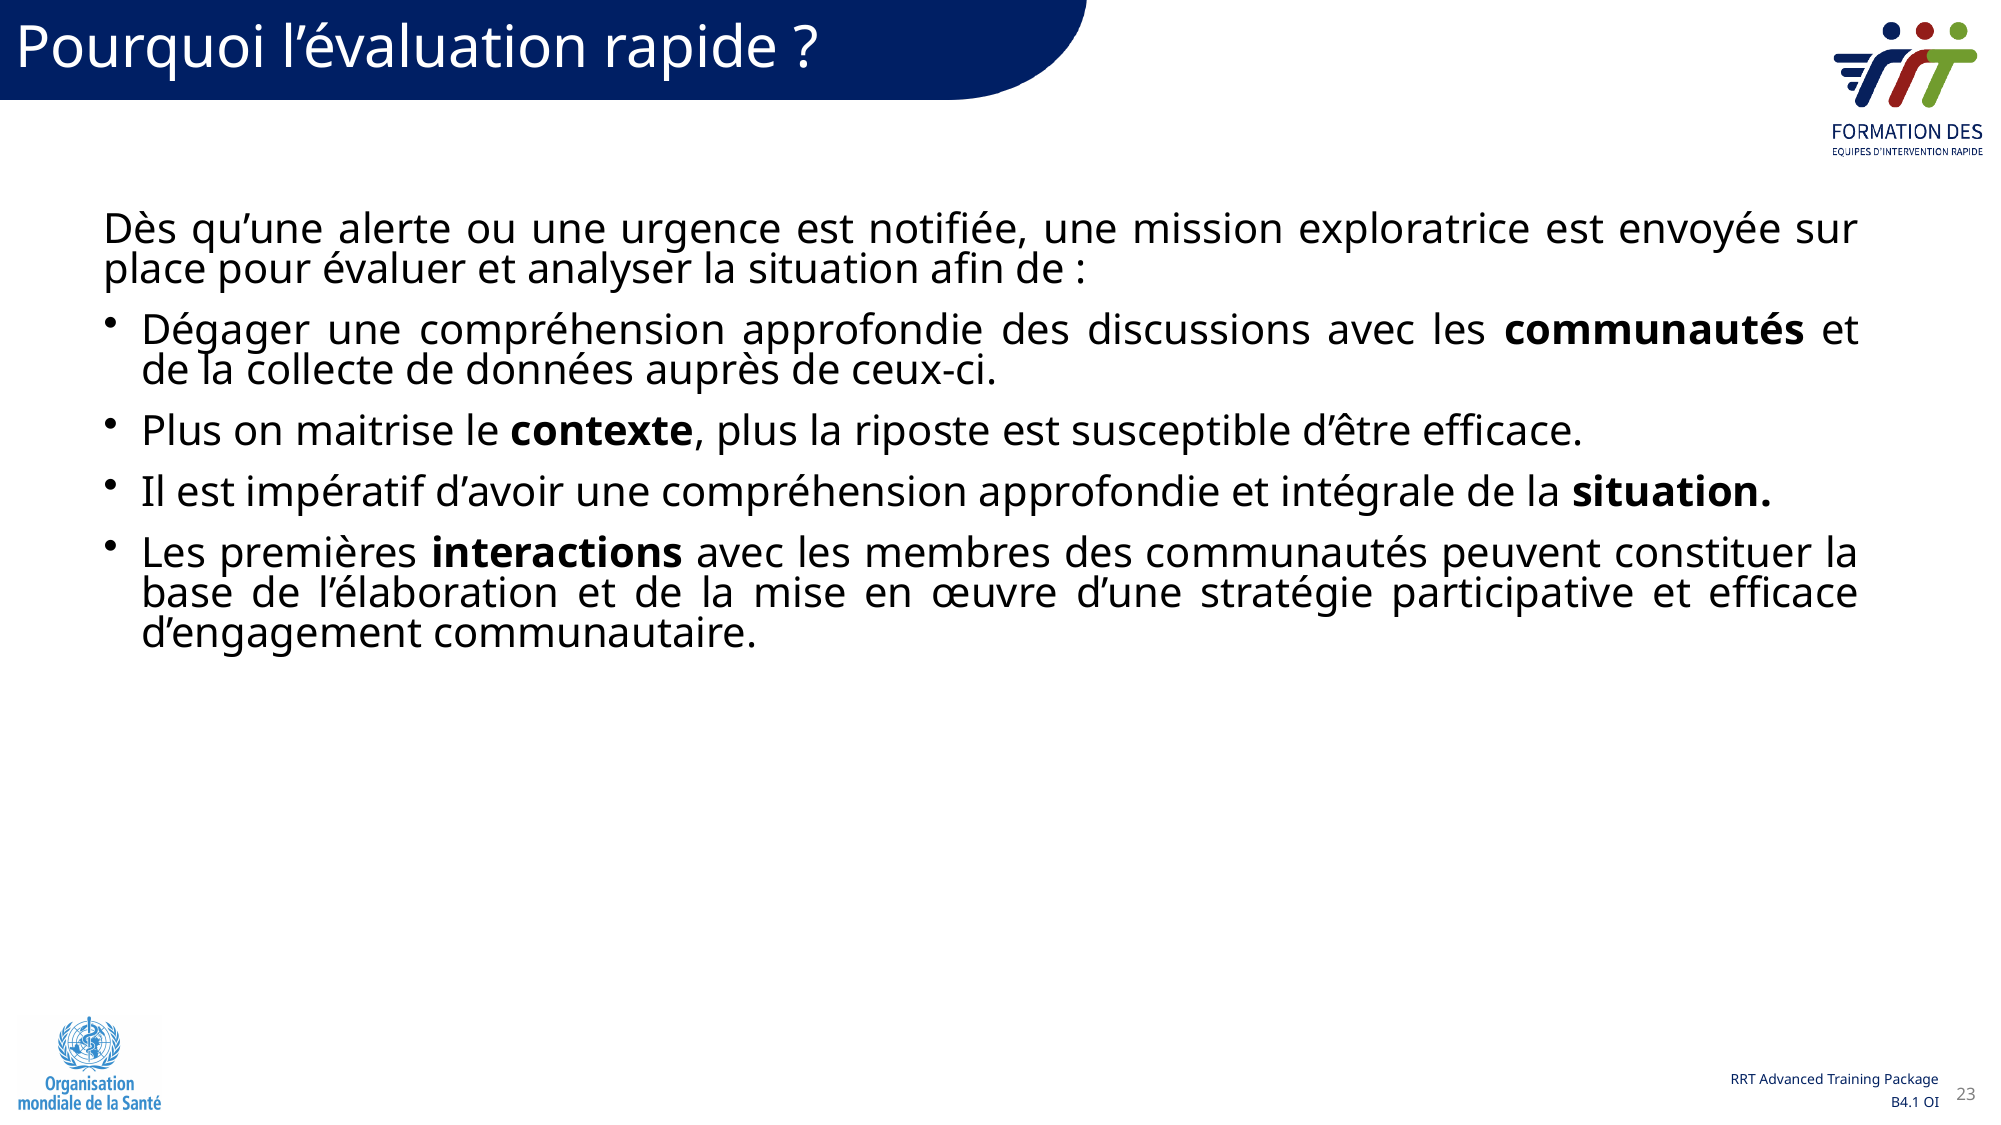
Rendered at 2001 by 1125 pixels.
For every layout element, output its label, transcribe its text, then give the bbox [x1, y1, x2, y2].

picture [1832, 21, 1983, 157]
title Pourquoi l’évaluation rapide ? [0, 0, 1005, 109]
picture [1005, 0, 1087, 100]
picture [17, 1015, 162, 1111]
list Dès qu’une alerte ou une urgence est notifiée, une mission exploratrice est envoyée sur place pour évaluer et analyser la situation afin de : Dégager une compréhension approfondie des discussions avec les communautés et de la collecte de données auprès de ceux-ci. Plus on maitrise le contexte, plus la riposte est susceptible d’être efficace. Il est impératif d’avoir une compréhension approfondie et intégrale de la situation. Les premières interactions avec les membres des communautés peuvent constituer la base de l’élaboration et de la mise en œuvre d’une stratégie participative et efficace d’engagement communautaire. [87, 204, 1876, 969]
